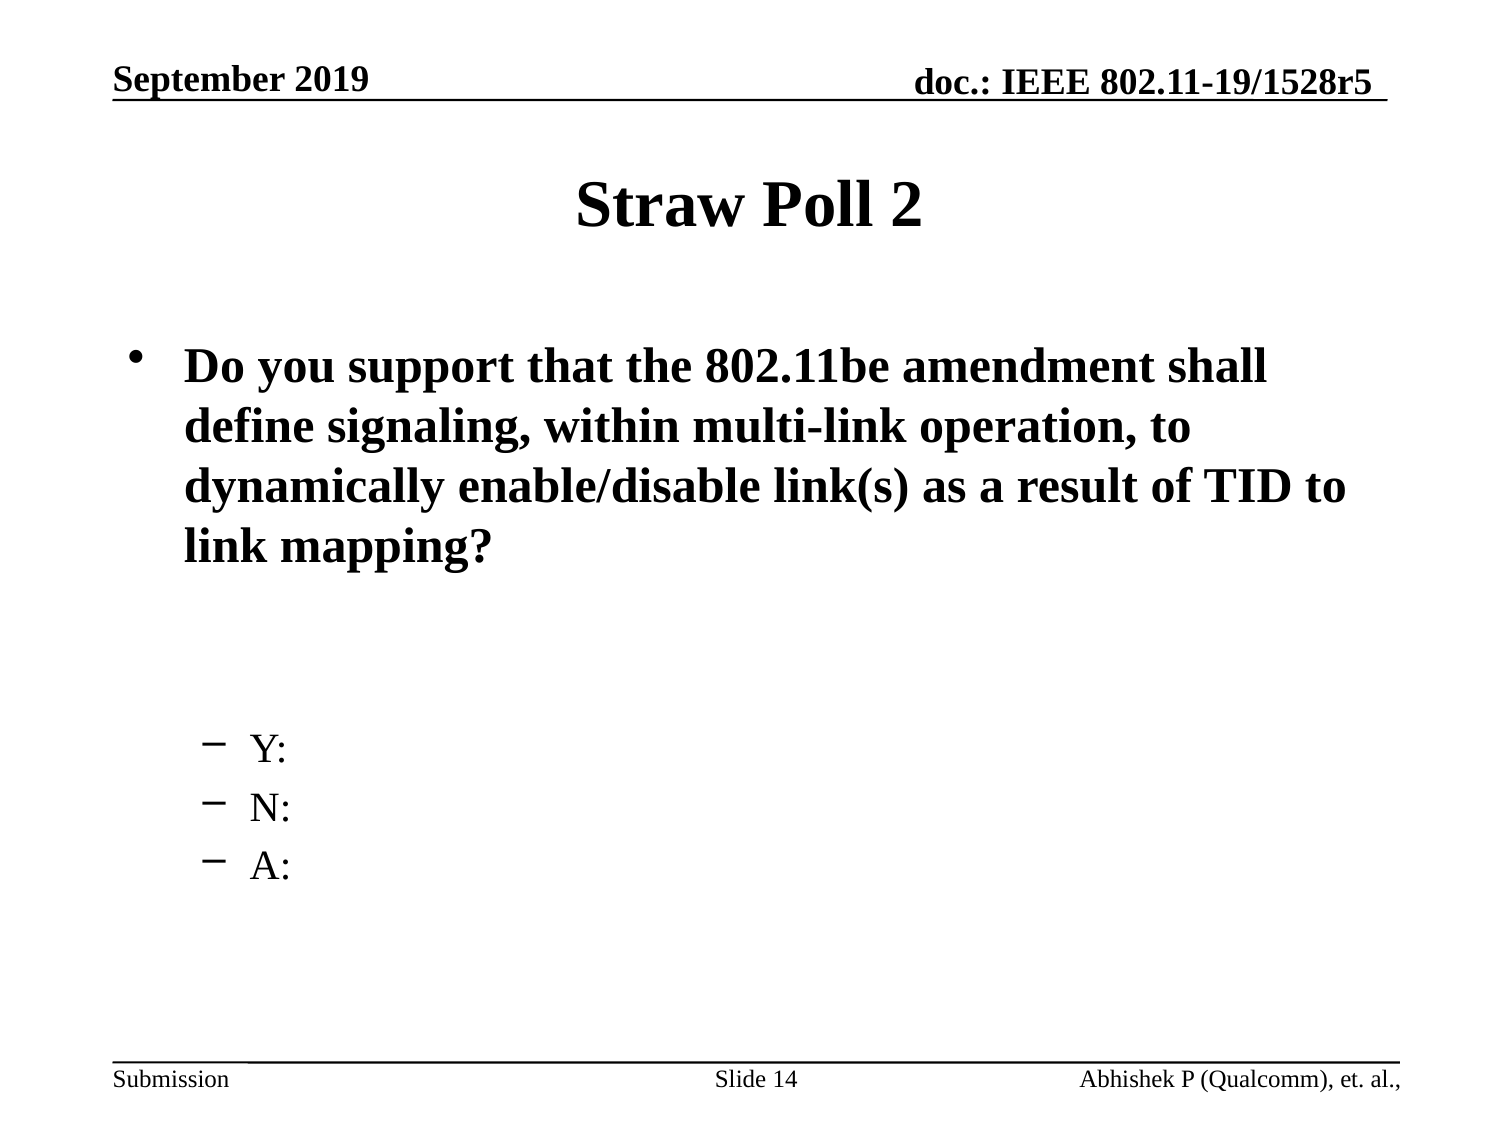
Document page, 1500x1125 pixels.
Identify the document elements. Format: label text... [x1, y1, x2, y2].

slide_number Slide 14 [712, 1061, 801, 1093]
footer Abhishek P (Qualcomm), et. al., [949, 1061, 1402, 1093]
title Straw Poll 2 [112, 112, 1388, 288]
list Do you support that the 802.11be amendment shall define signaling, within multi-link operation, to dynamically enable/disable link(s) as a result of TID to link mapping? Y: N: A: [112, 324, 1402, 1052]
